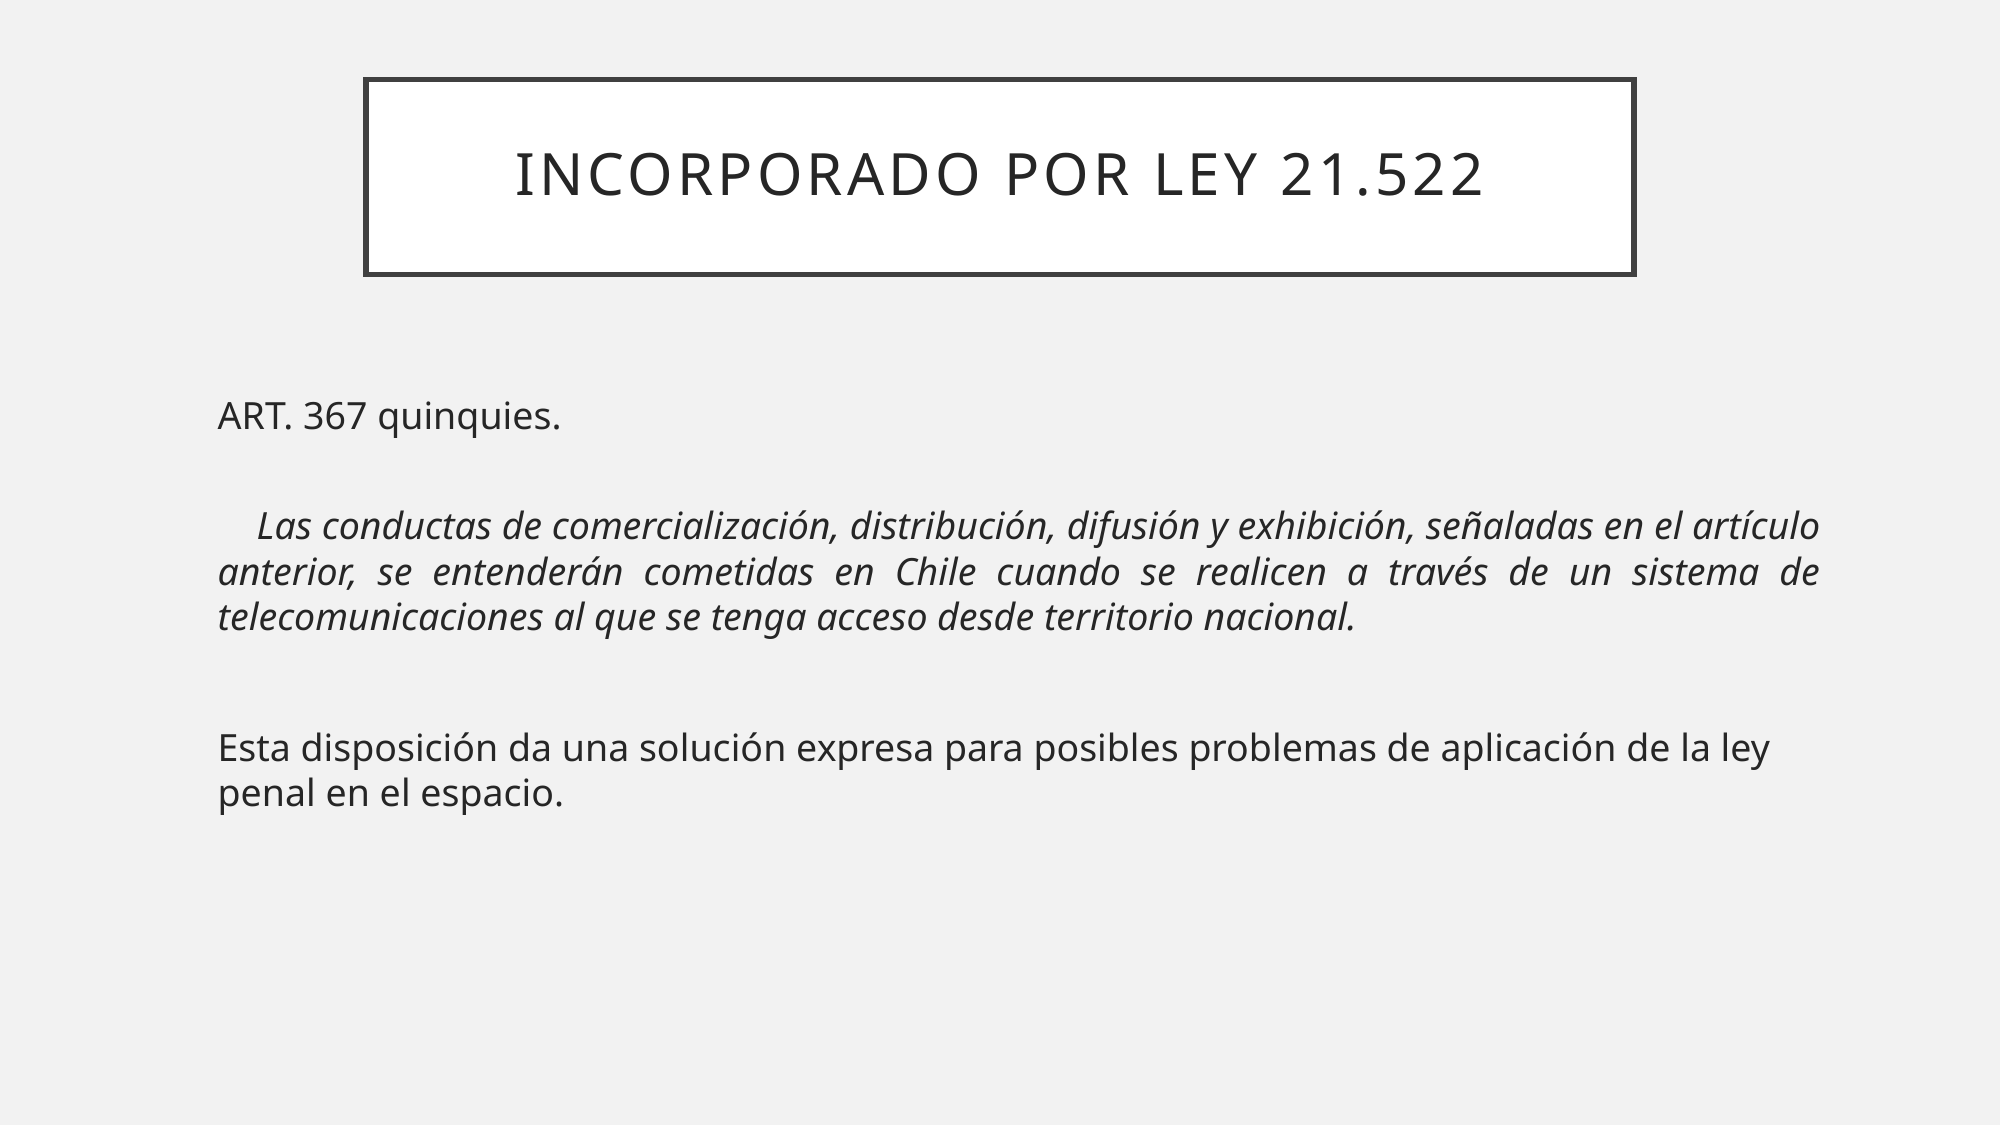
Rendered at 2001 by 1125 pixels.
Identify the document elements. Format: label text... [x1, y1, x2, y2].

title INCORPORADO POR LEY 21.522 [363, 77, 1637, 277]
list ART. 367 quinquies. Las conductas de comercialización, distribución, difusión y exhibición, señaladas en el artículo anterior, se entenderán cometidas en Chile cuando se realicen a través de un sistema de telecomunicaciones al que se tenga acceso desde territorio nacional. Esta disposición da una solución expresa para posibles problemas de aplicación de la ley penal en el espacio. [202, 384, 1837, 1069]
